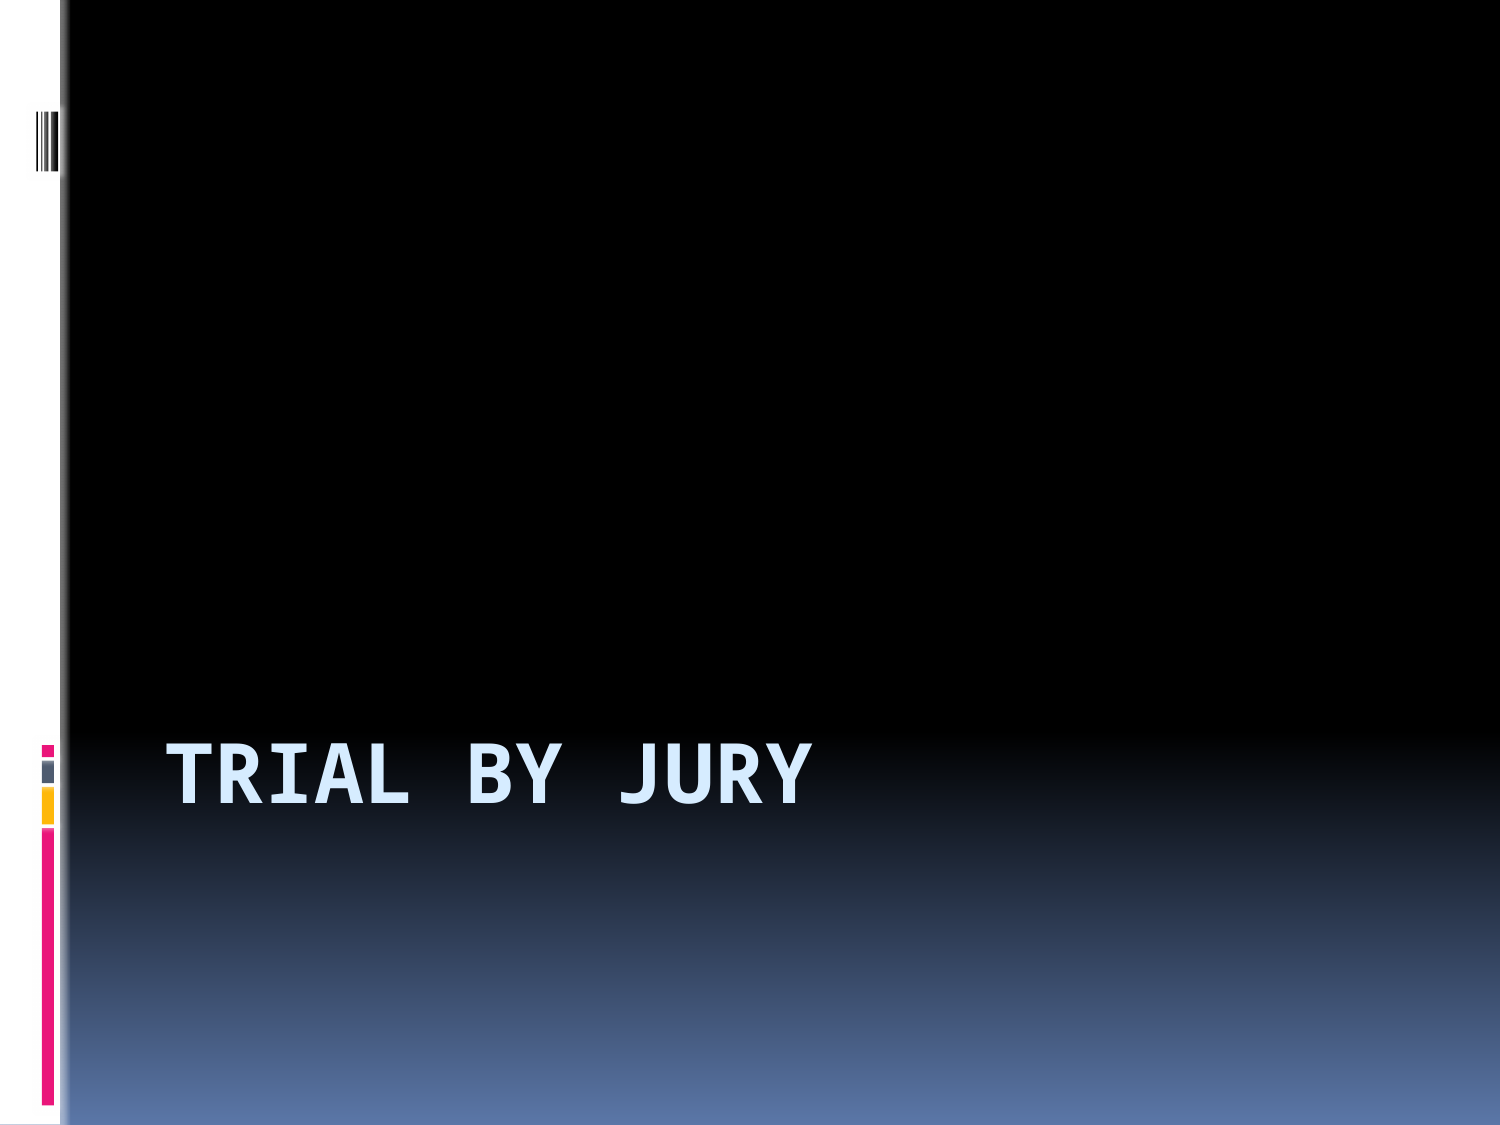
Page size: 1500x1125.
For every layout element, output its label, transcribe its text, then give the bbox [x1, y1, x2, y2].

title Trial by Jury [150, 712, 1425, 1037]
